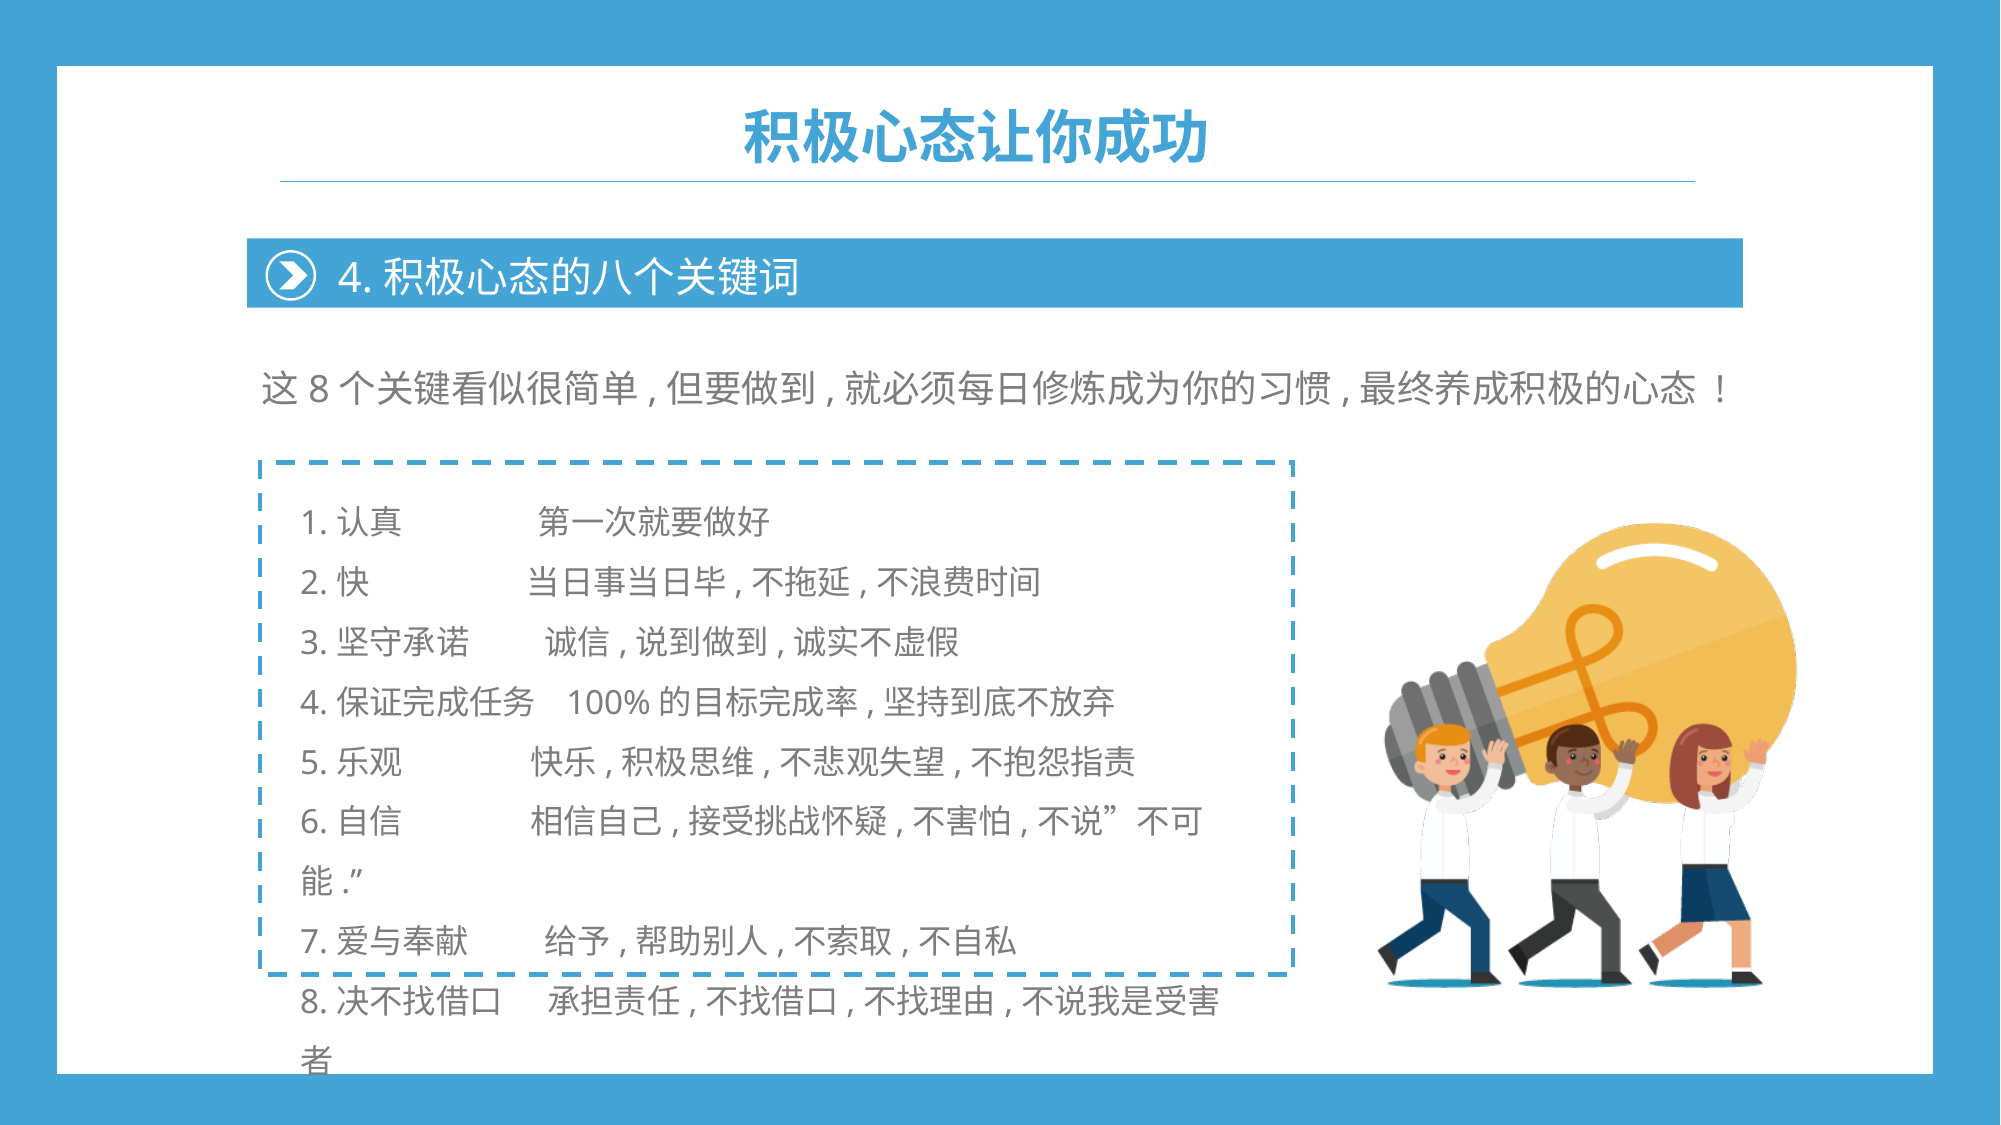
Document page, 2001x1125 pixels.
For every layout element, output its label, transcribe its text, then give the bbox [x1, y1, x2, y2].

text_box [259, 461, 1294, 976]
text_box 这8个关键看似很简单,但要做到,就必须每日修炼成为你的习惯,最终养成积极的心态 ! [247, 335, 1769, 418]
picture [1377, 523, 1797, 988]
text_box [246, 238, 1743, 308]
text_box 1.认真 第一次就要做好 2.快 当日事当日毕,不拖延,不浪费时间 3.坚守承诺 诚信,说到做到,诚实不虚假 4.保证完成任务 100%的目标完成率,坚持到底不放弃 5.乐观 快乐,积极思维,不悲观失望,不抱怨指责 6.自信 相信自己,接受挑战怀疑,不害怕,不说”不可能.” 7.爱与奉献 给予,帮助别人,不索取,不自私 8.决不找借口 承担责任,不找借口,不找理由,不说我是受害者 [280, 471, 1273, 958]
text_box 积极心态让你成功 [729, 93, 1246, 178]
